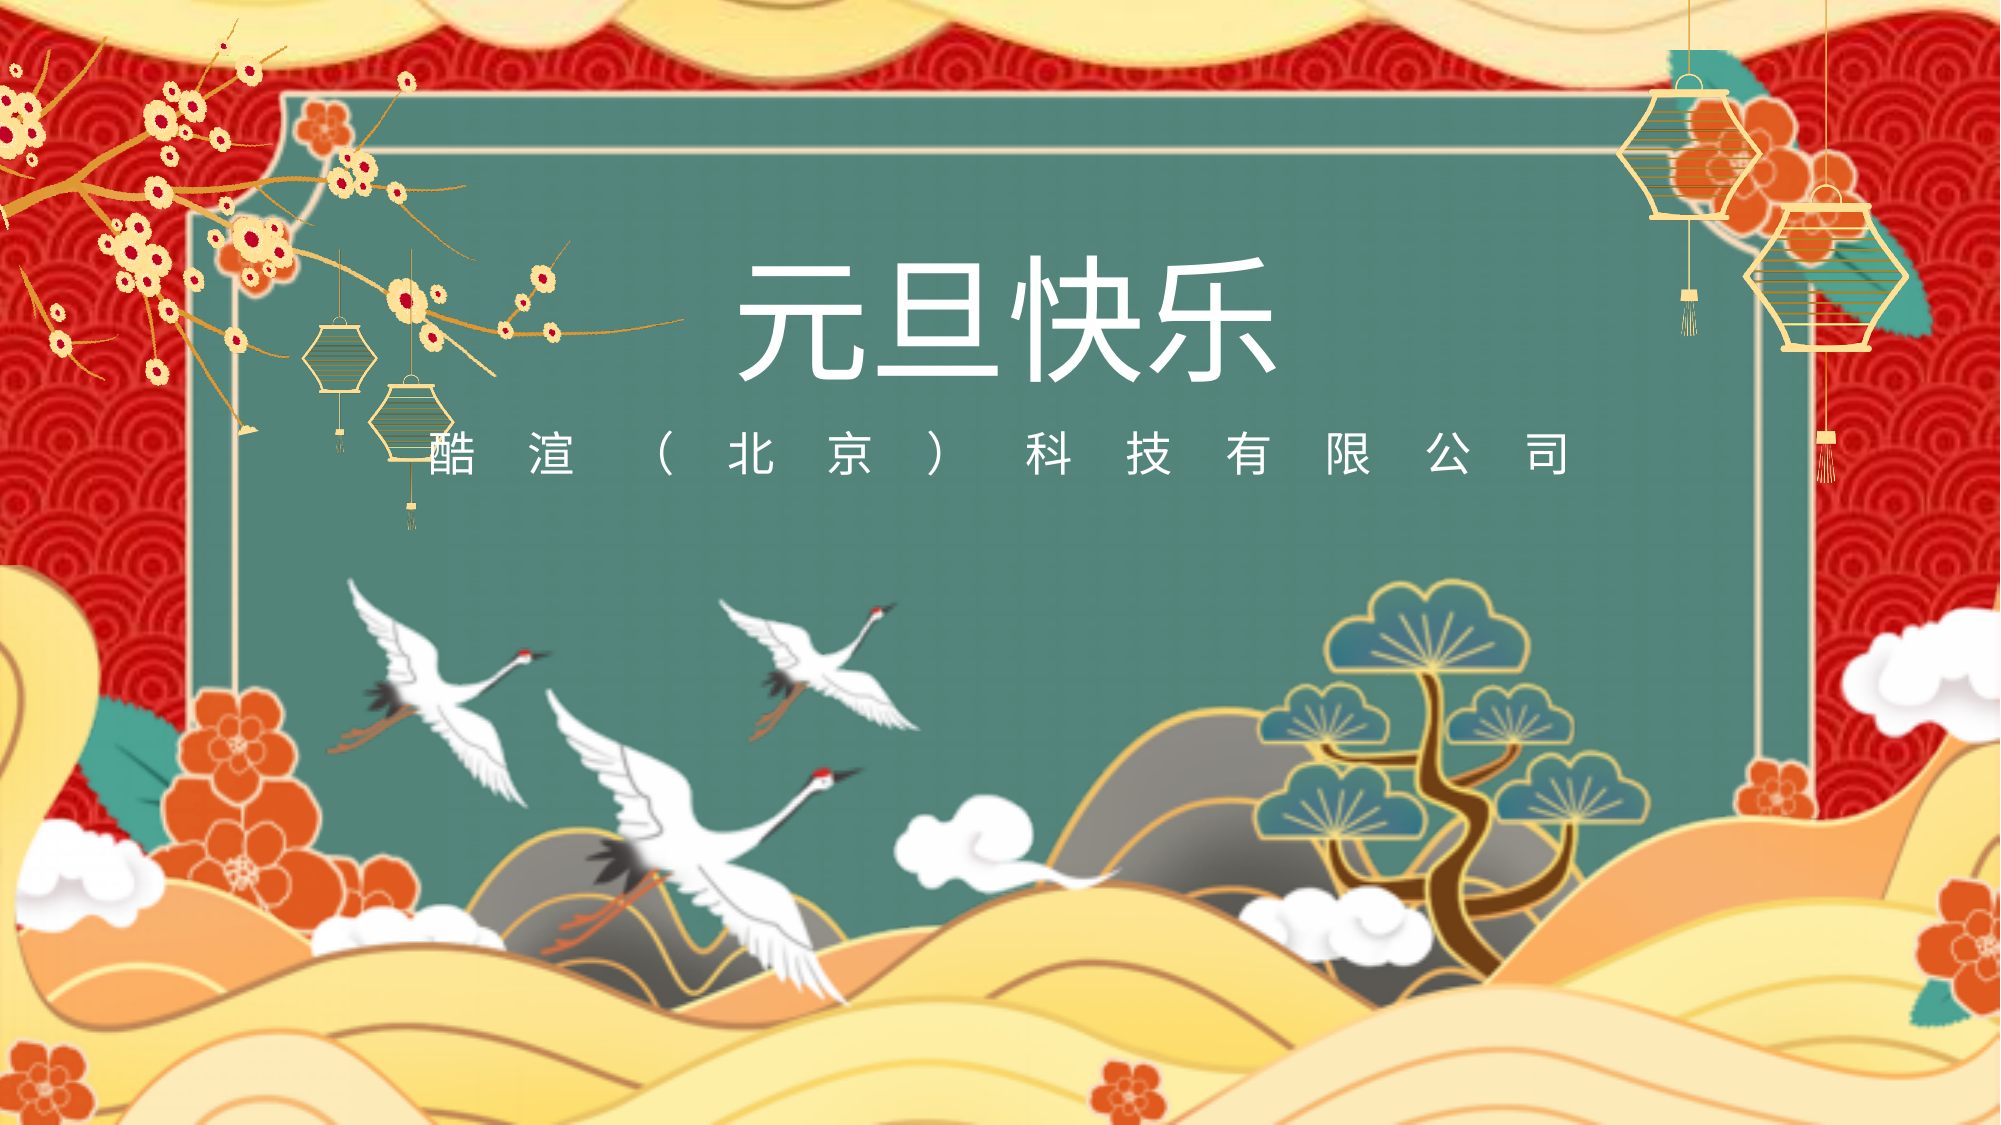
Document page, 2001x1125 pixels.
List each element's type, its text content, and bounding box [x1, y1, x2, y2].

title 元旦快乐 [663, 196, 1593, 406]
list 酷渲（北京）科技有限公司 [455, 424, 1573, 488]
picture [0, 0, 2000, 1125]
